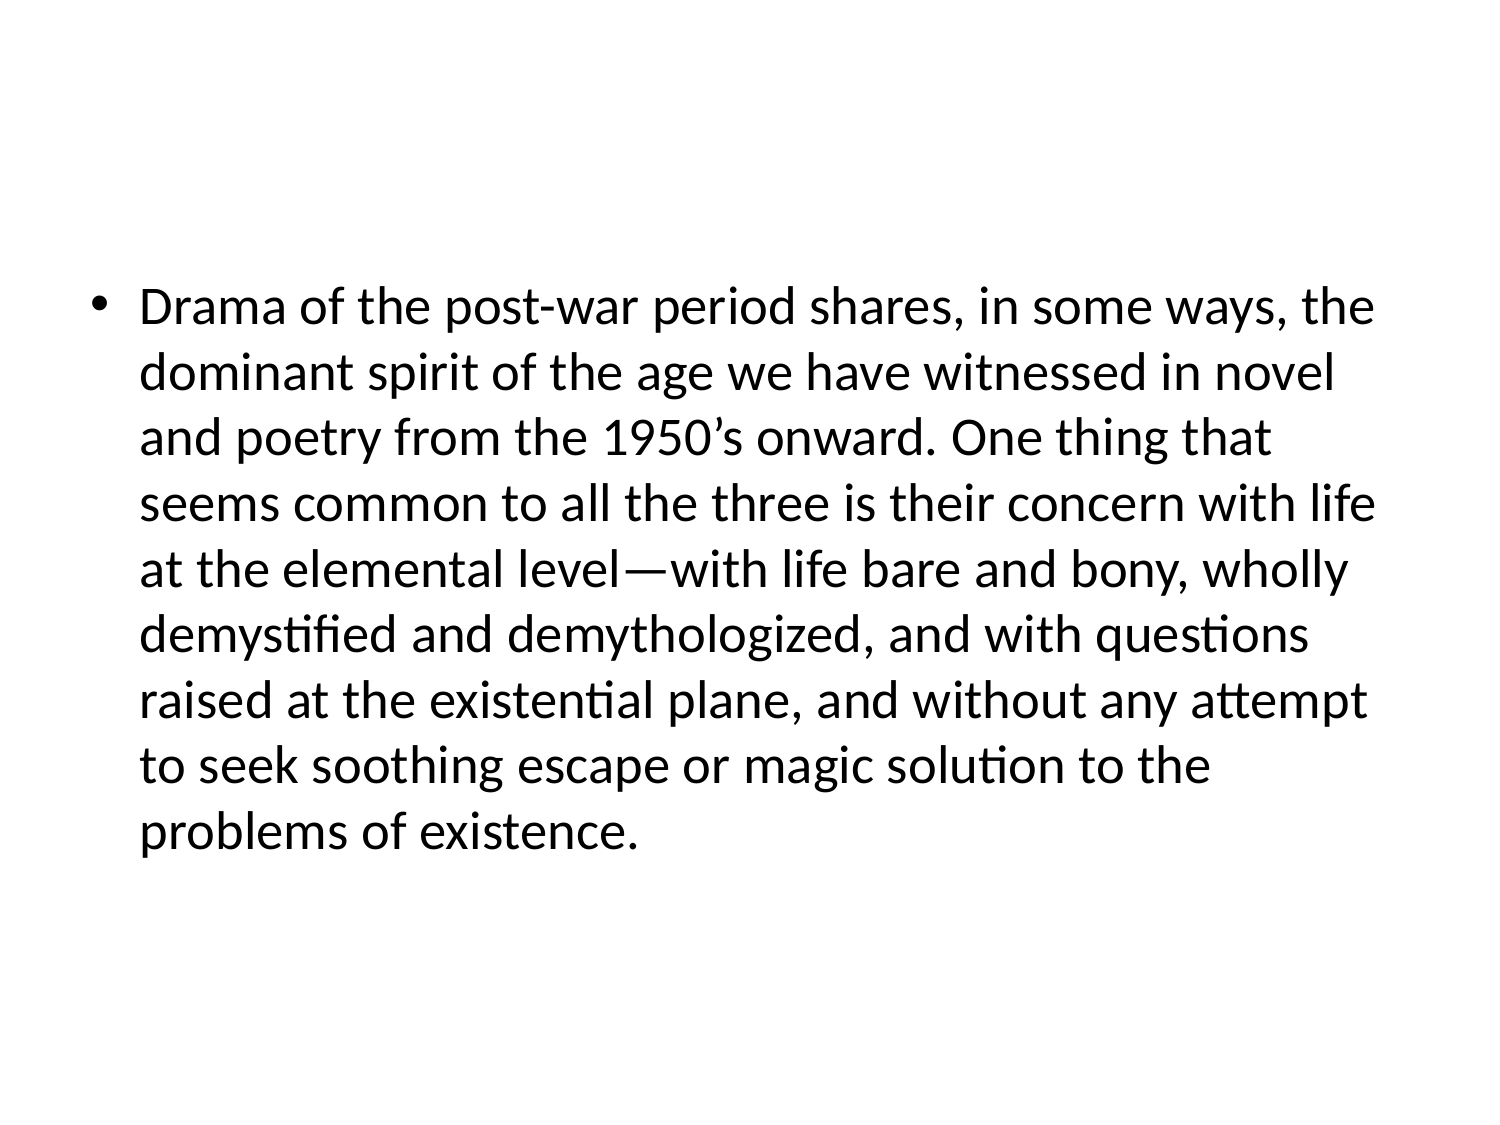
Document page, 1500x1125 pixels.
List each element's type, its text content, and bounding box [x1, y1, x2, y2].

list Drama of the post-war period shares, in some ways, the dominant spirit of the age we have witnessed in novel and poetry from the 1950’s onward. One thing that seems common to all the three is their concern with life at the elemental level—with life bare and bony, wholly demystified and demythologized, and with questions raised at the existential plane, and without any attempt to seek soothing escape or magic solution to the problems of existence. [75, 262, 1425, 1005]
